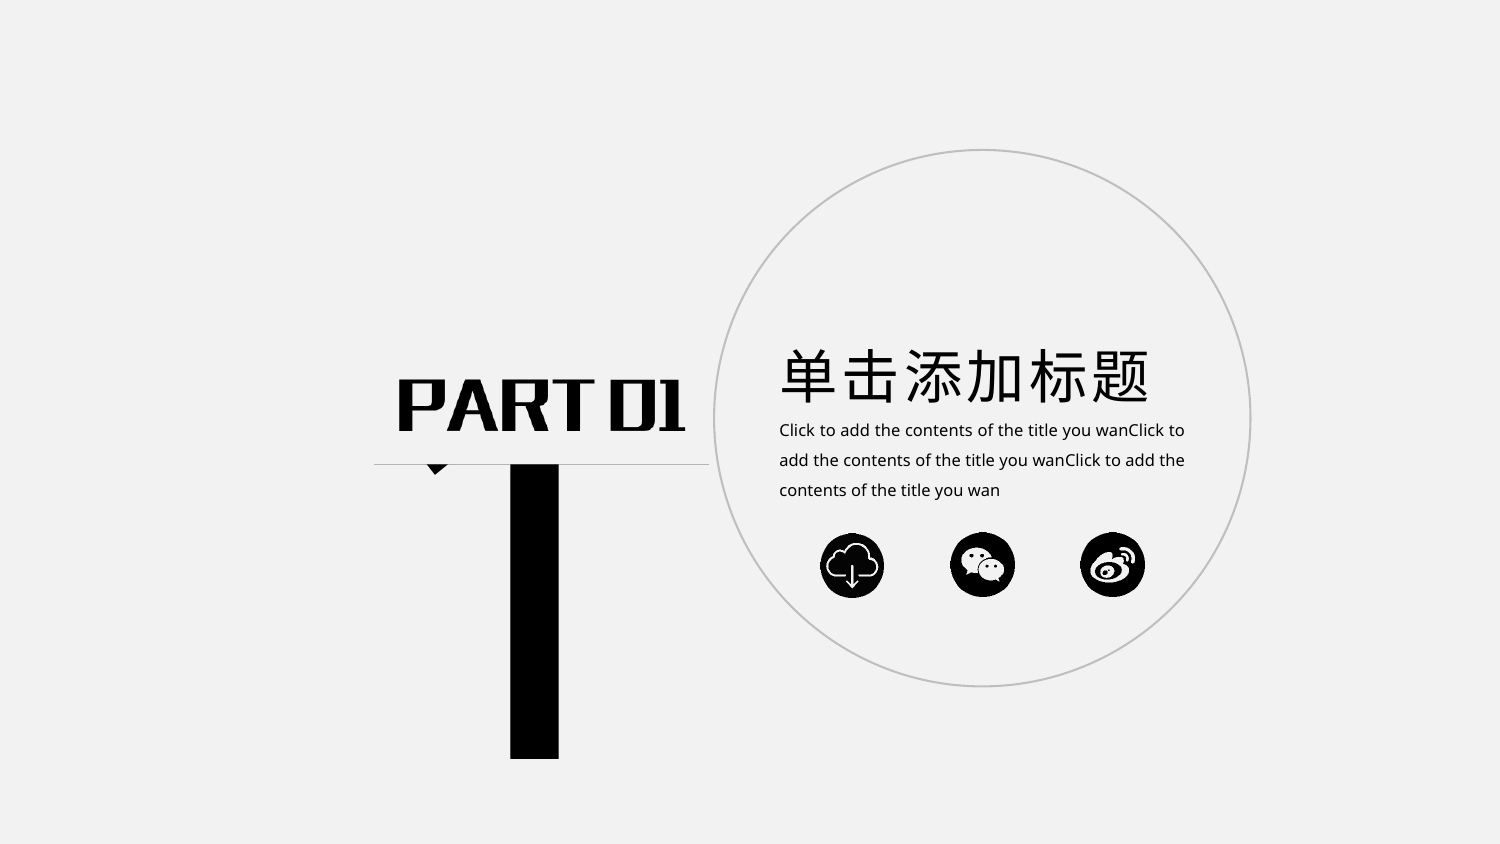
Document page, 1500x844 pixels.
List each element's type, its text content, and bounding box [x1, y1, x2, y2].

text_box [719, 148, 1252, 688]
picture [1080, 532, 1145, 597]
picture [820, 533, 884, 598]
picture [362, 353, 720, 477]
picture [950, 532, 1015, 597]
text_box 单击添加标题 Click to add the contents of the title you wanClick to add the contents of the title you wanClick to add the contents of the title you wan [764, 298, 1200, 507]
text_box 1 [243, 0, 798, 844]
